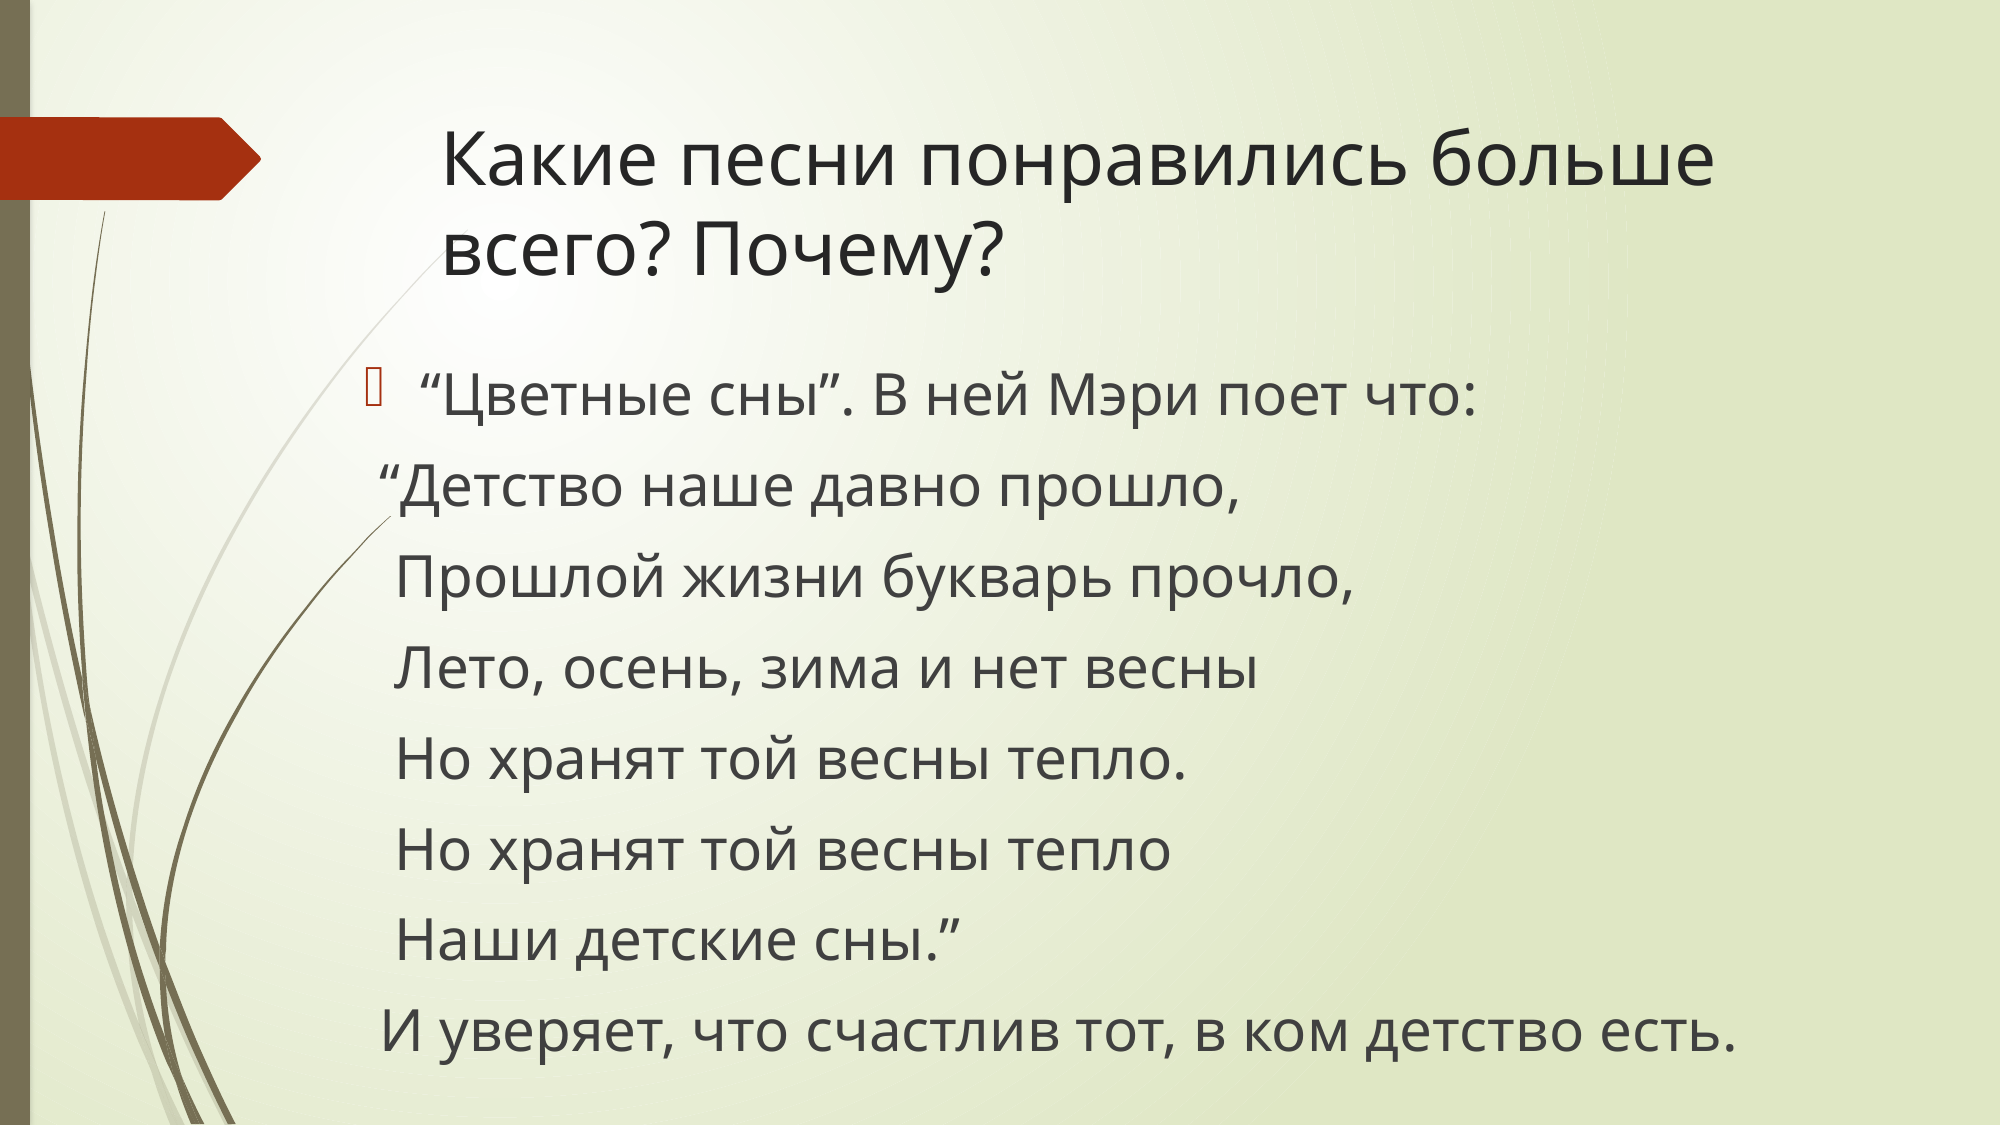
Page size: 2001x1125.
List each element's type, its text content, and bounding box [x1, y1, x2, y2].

title Какие песни понравились больше всего? Почему? [425, 102, 1888, 313]
list “Цветные сны”. В ней Мэри поет что: “Детство наше давно прошло, Прошлой жизни букварь прочло, Лето, осень, зима и нет весны Но хранят той весны тепло. Но хранят той весны тепло Наши детские сны.” И уверяет, что счастлив тот, в ком детство есть. [349, 350, 1888, 1093]
